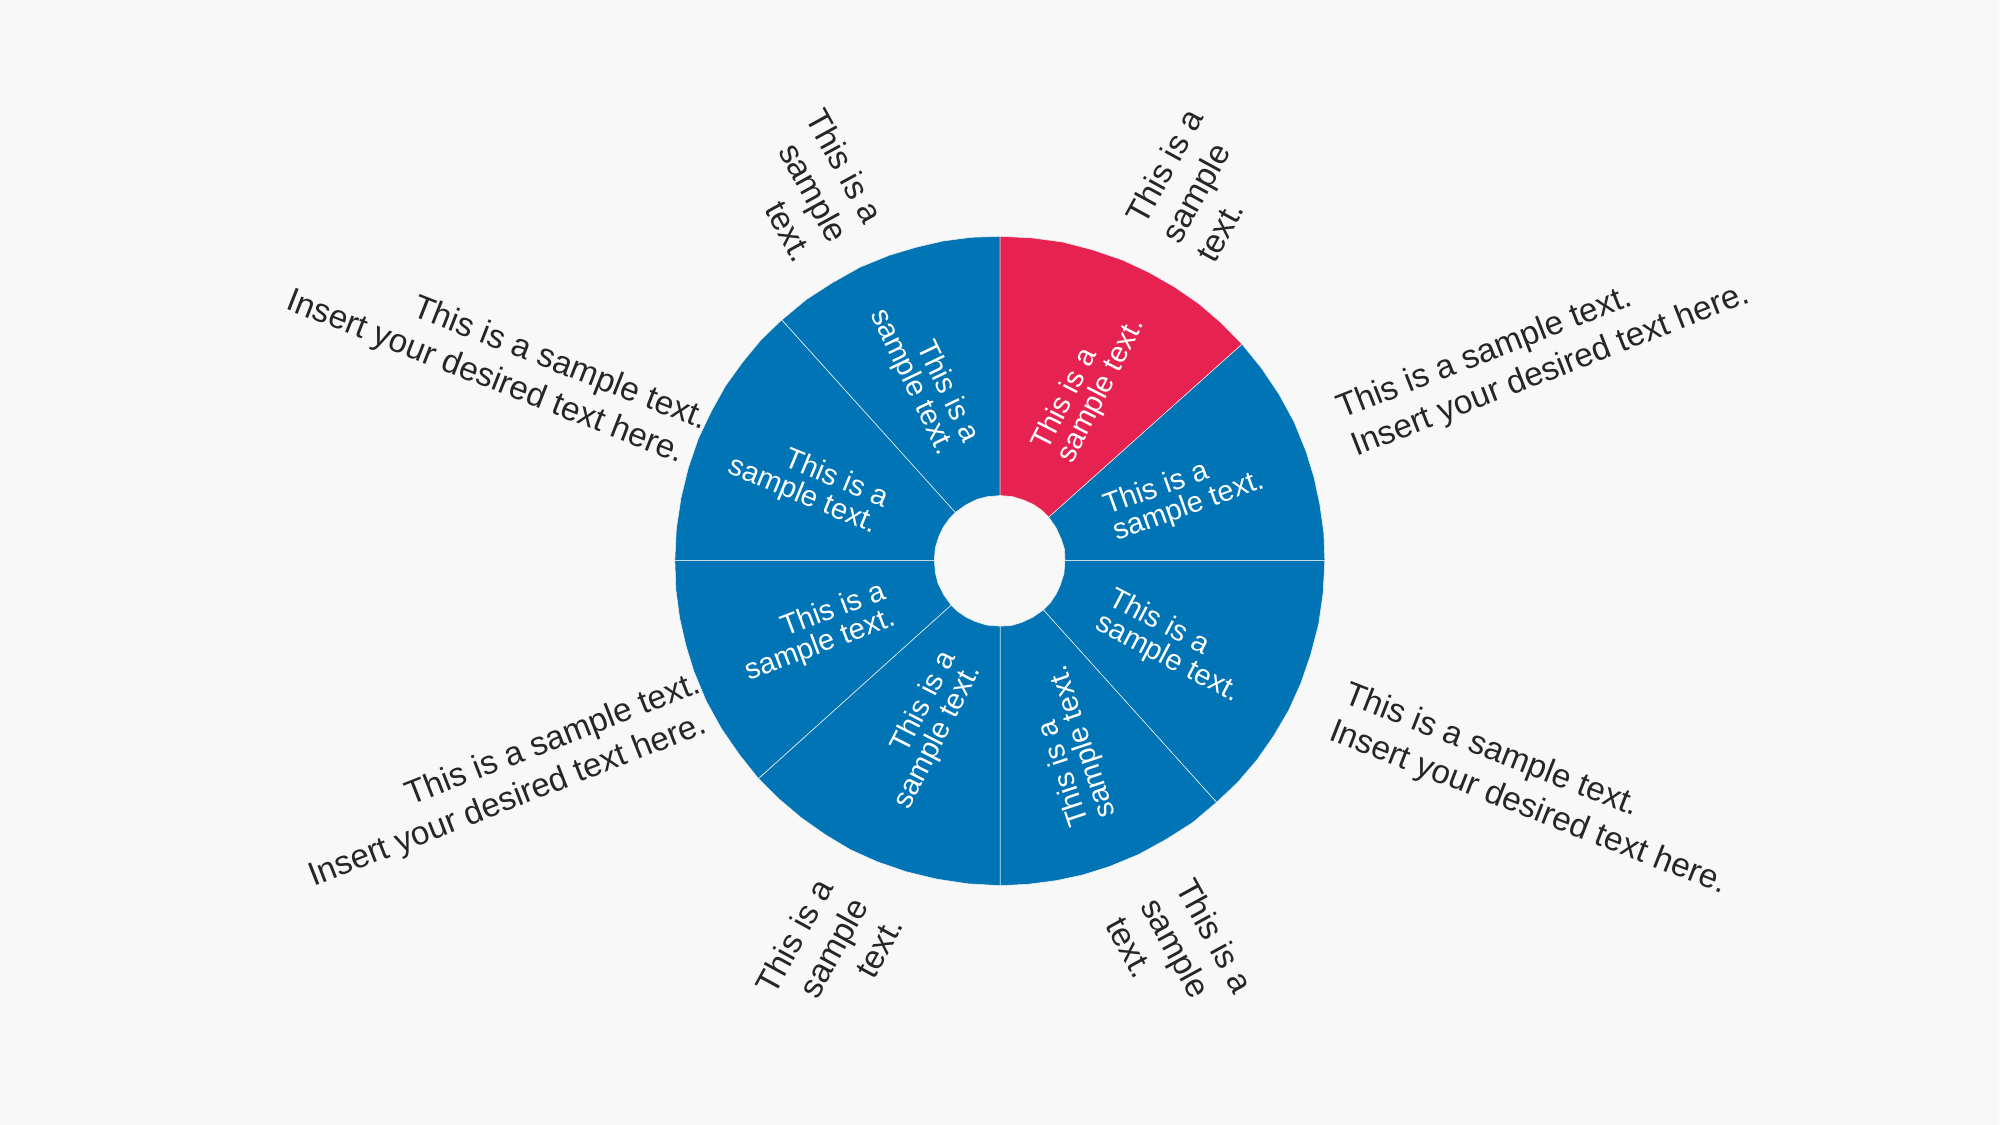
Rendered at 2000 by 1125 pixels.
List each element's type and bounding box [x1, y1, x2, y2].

text_box [301, 95, 1743, 1035]
